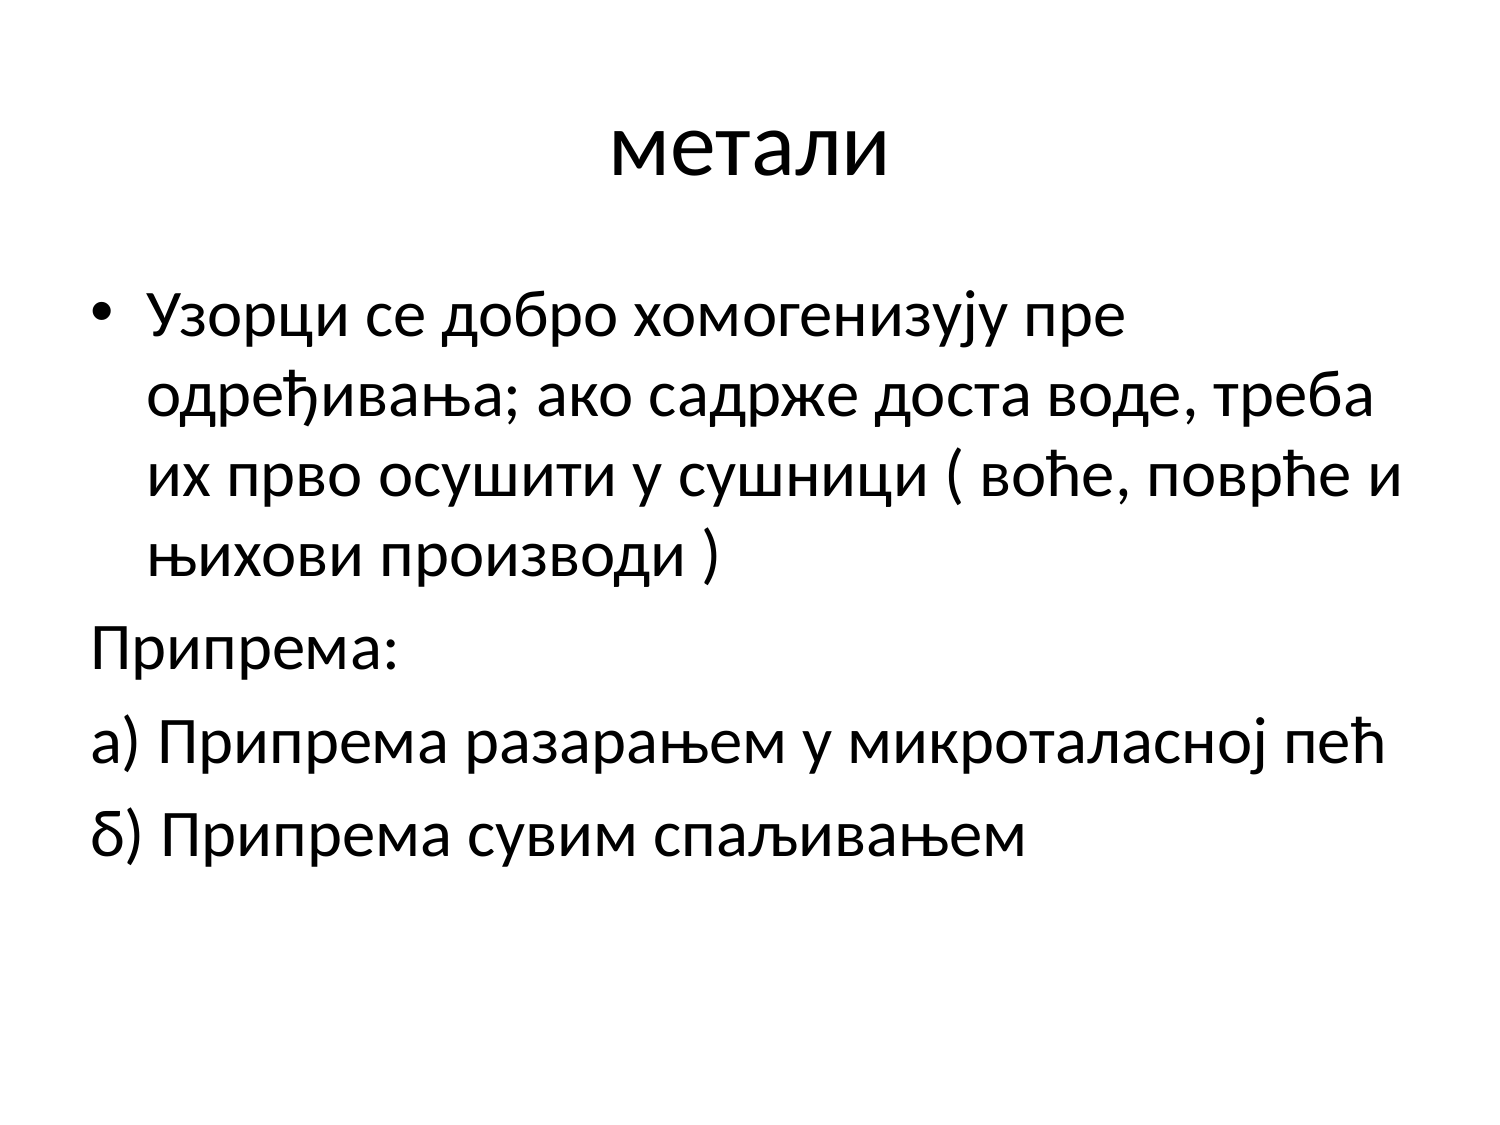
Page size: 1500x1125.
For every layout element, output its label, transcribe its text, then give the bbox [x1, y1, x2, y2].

title метали [75, 45, 1425, 233]
list Узорци се добро хомогенизују пре одређивања; ако садрже доста воде, треба их прво осушити у сушници ( воће, поврће и њихови производи ) Припрема: а) Припрема разарањем у микроталасној пећ б) Припрема сувим спаљивањем [75, 262, 1425, 1005]
